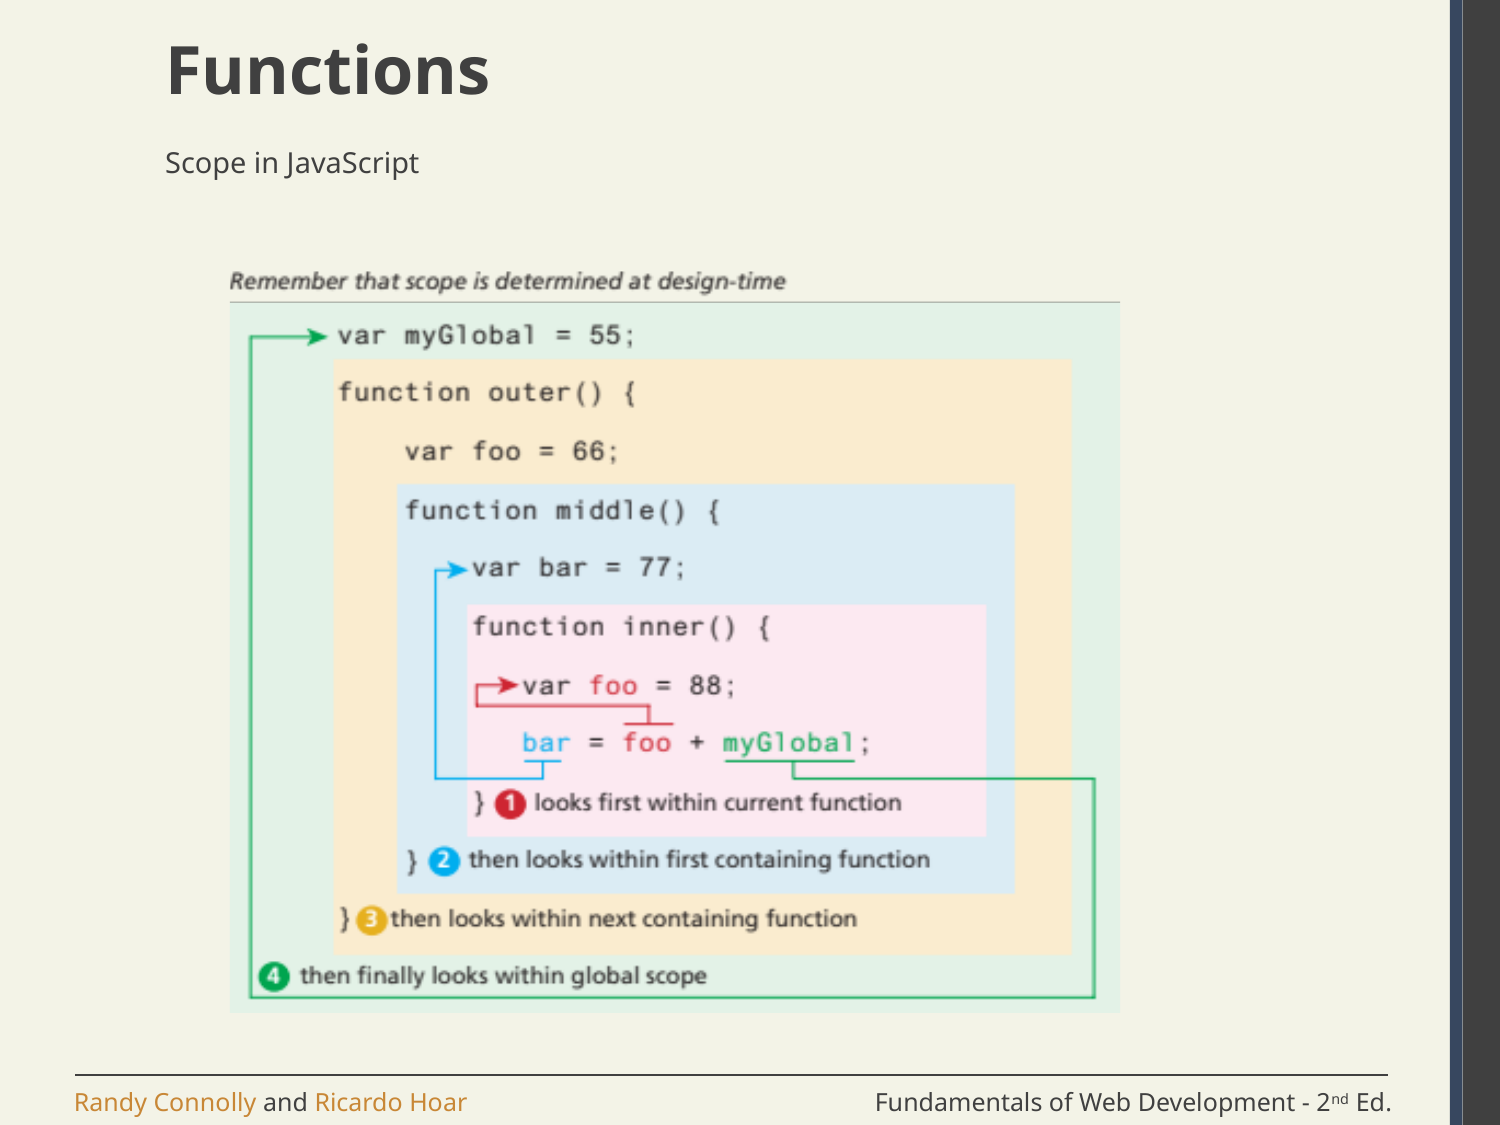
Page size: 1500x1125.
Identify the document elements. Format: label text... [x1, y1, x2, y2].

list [149, 269, 1201, 1013]
title Functions [150, 20, 1425, 188]
list Scope in JavaScript [150, 137, 1200, 188]
